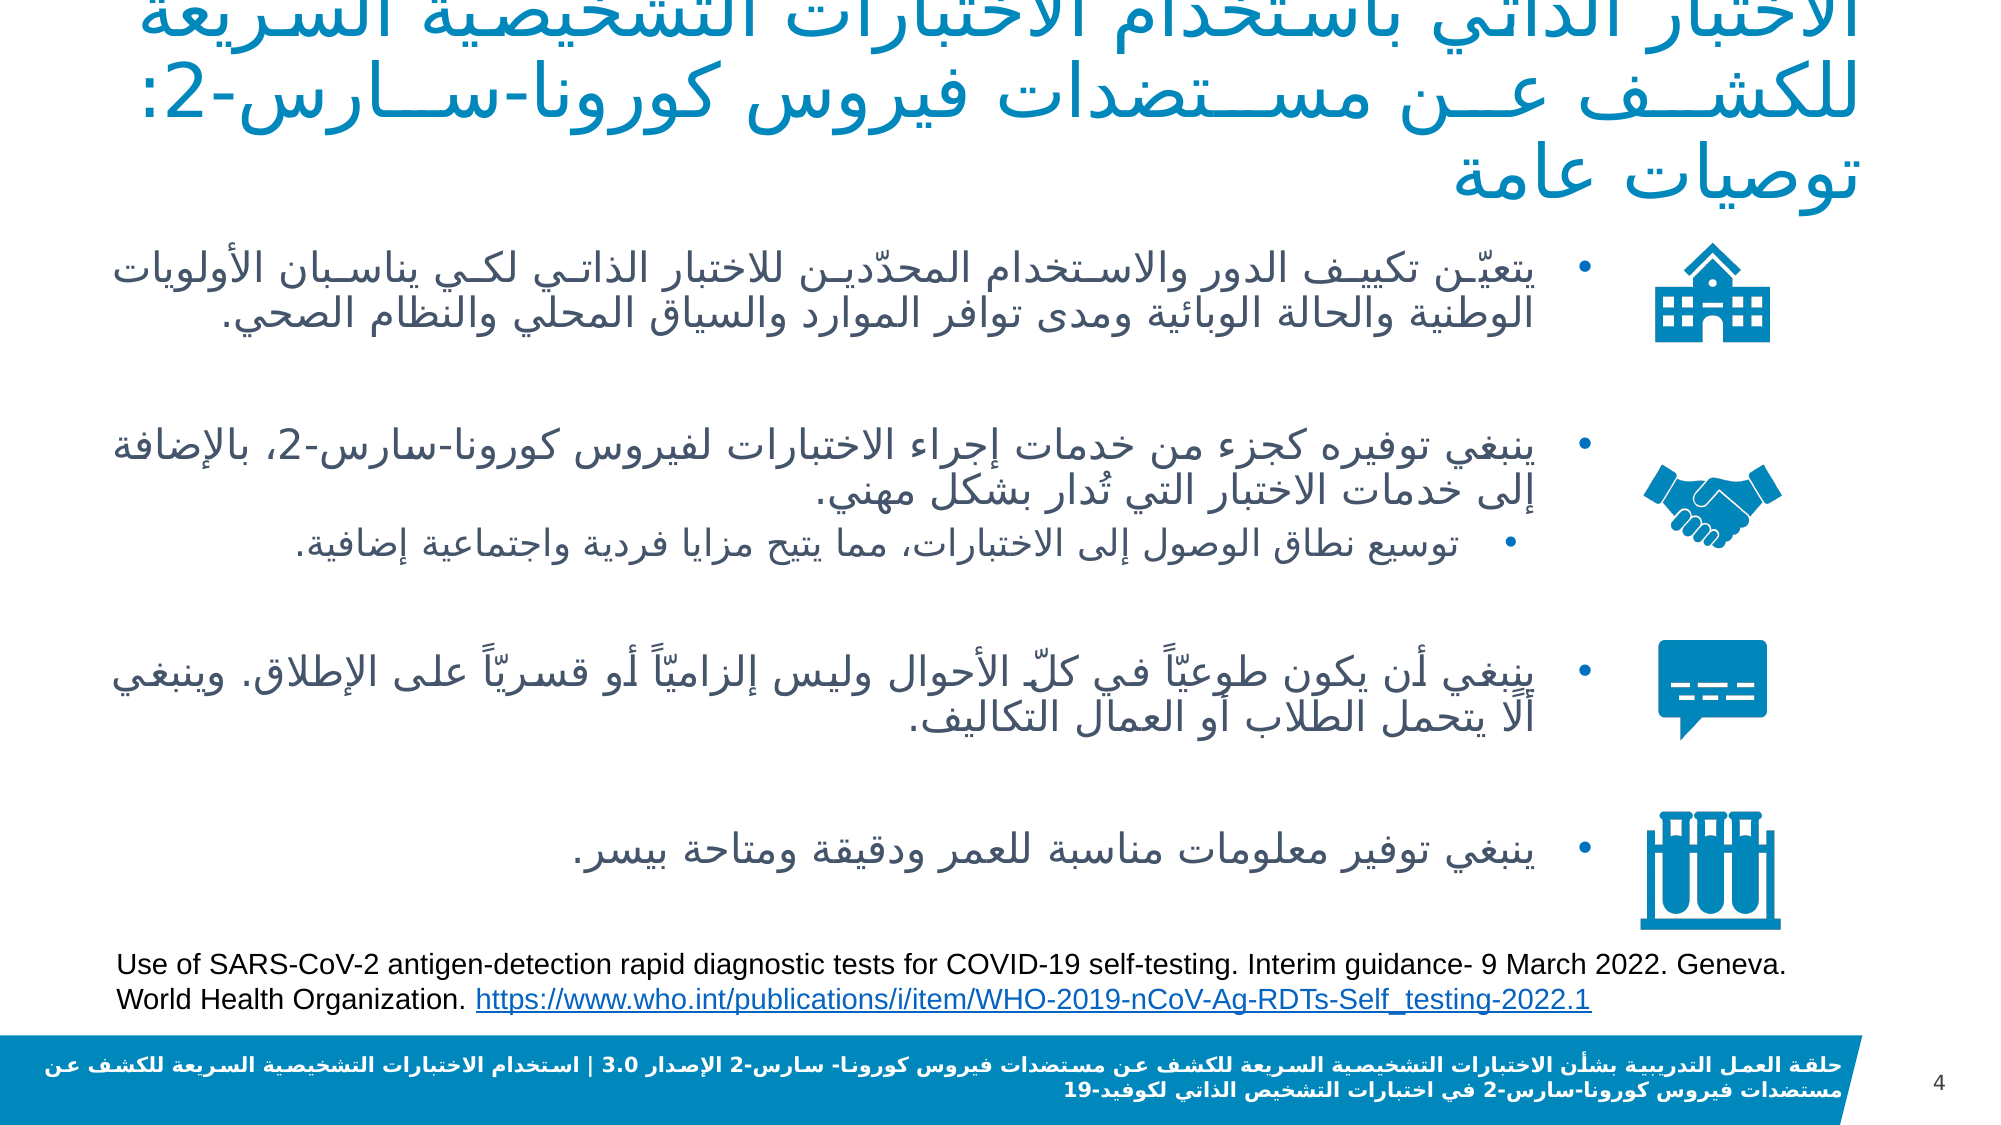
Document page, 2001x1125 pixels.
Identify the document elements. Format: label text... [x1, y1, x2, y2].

title الاختبار الذاتي باستخدام الاختبارات التشخيصية السريعة للكشف عن مستضدات فيروس كورونا-سارس-2: توصيات عامة [137, 59, 1863, 215]
picture [1635, 795, 1786, 946]
picture [1636, 431, 1788, 582]
text_box Use of SARS-CoV-2 antigen-detection rapid diagnostic tests for COVID-19 self-testing. Interim guidance- 9 March 2022. Geneva. World Health Organization. https://www.who.int/publications/i/item/WHO-2019-nCoV-Ag-RDTs-Self_testing-2022.1 [101, 937, 1843, 1023]
picture [1636, 217, 1788, 368]
list يتعيّن تكييف الدور والاستخدام المحدّدين للاختبار الذاتي لكي يناسبان الأولويات الوطنية والحالة الوبائية ومدى توافر الموارد والسياق المحلي والنظام الصحي. ينبغي توفيره كجزء من خدمات إجراء الاختبارات لفيروس كورونا-سارس-2، بالإضافة إلى خدمات الاختبار التي تُدار بشكل مهني. توسيع نطاق الوصول إلى الاختبارات، مما يتيح مزايا فردية واجتماعية إضافية. ينبغي أن يكون طوعيّاً في كلّ الأحوال وليس إلزاميّاً أو قسريّاً على الإطلاق. وينبغي ألًا يتحمل الطلاب أو العمال التكاليف. ينبغي توفير معلومات مناسبة للعمر ودقيقة ومتاحة بيسر. [96, 239, 1608, 625]
slide_number 4 [1862, 1035, 1947, 1125]
footer حلقة العمل التدريبية بشأن الاختبارات التشخيصية السريعة للكشف عن مستضدات فيروس كورونا- سارس-2 الإصدار 3.0 | استخدام الاختبارات التشخيصية السريعة للكشف عن مستضدات فيروس كورونا-سارس-2 في اختبارات التشخيص الذاتي لكوفيد-19 [44, 1035, 1843, 1118]
picture [1636, 614, 1788, 765]
